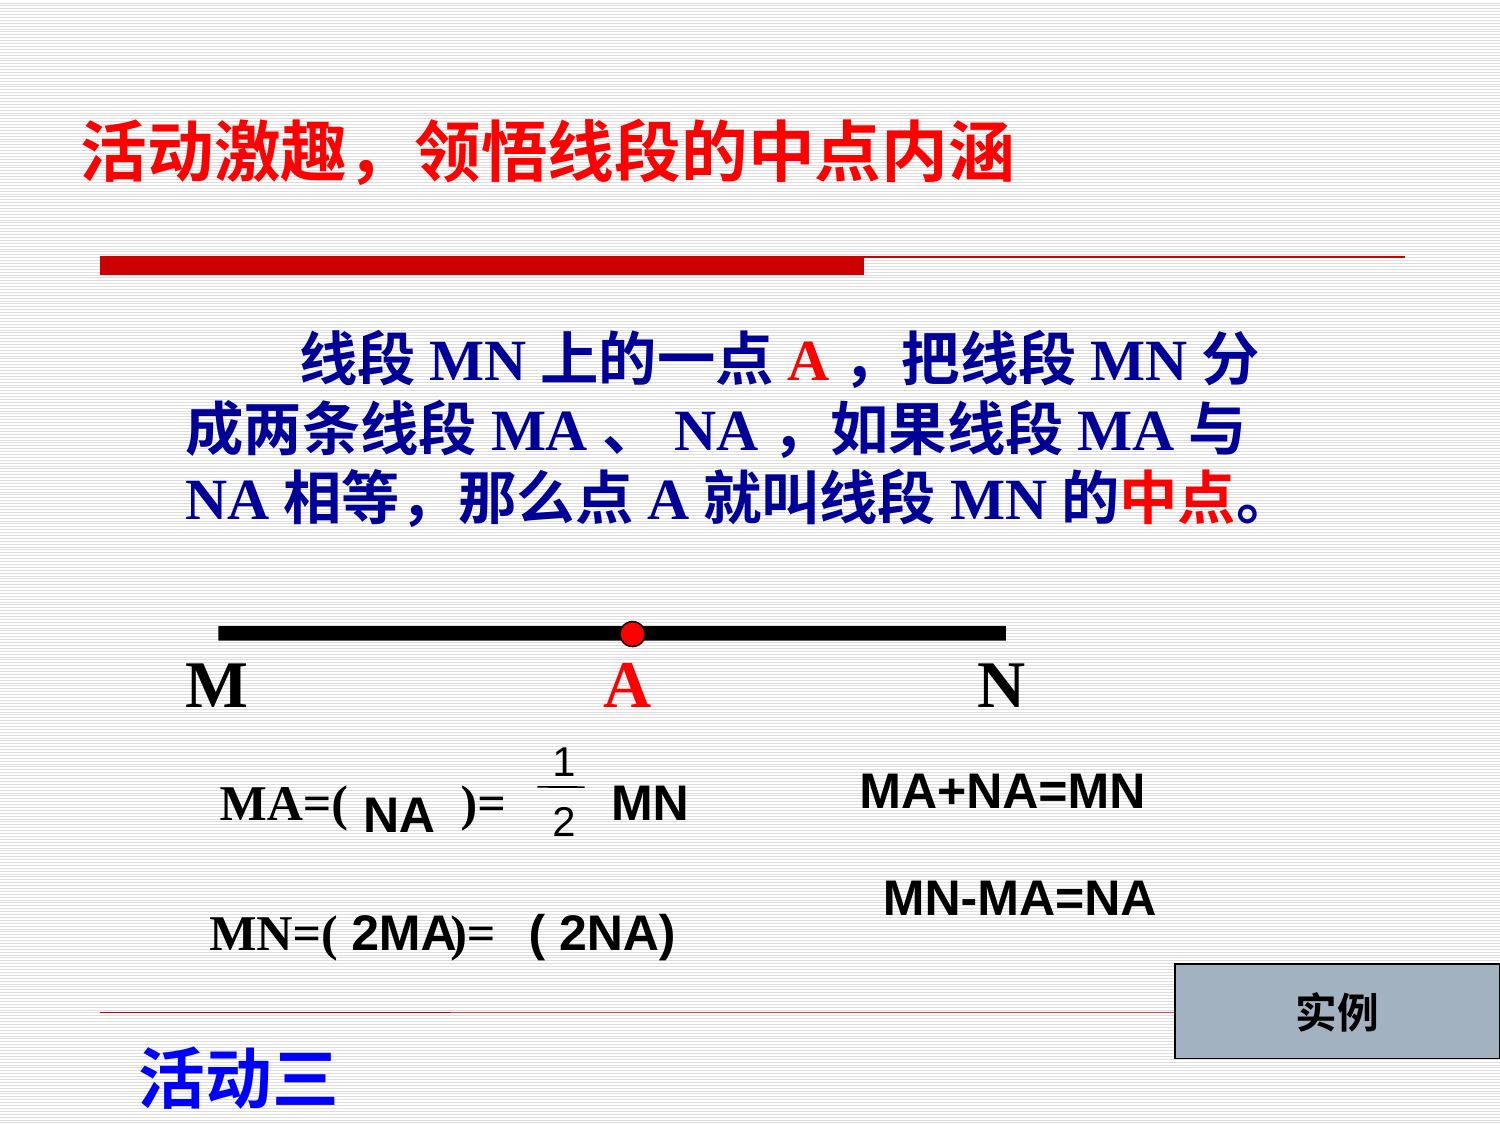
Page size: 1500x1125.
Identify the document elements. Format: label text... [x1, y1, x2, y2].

text_box ( 2NA) [513, 893, 691, 1028]
text_box MA=( )= [774, 763, 1093, 838]
text_box A [513, 633, 652, 728]
text_box [620, 621, 645, 633]
text_box MN [601, 763, 774, 838]
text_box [537, 727, 597, 853]
text_box N [962, 633, 1100, 728]
text_box MN-MA=NA [868, 857, 1294, 933]
text_box MN=( )= [691, 893, 1083, 968]
text_box MA+NA=MN [844, 751, 1270, 827]
text_box 活动激趣，领悟线段的中点内涵 [66, 101, 1046, 197]
text_box M [171, 633, 309, 728]
text_box 实例 [1175, 964, 1500, 1059]
text_box NA [348, 774, 526, 850]
text_box MN=( )= [194, 893, 336, 968]
text_box 2MA [336, 893, 513, 968]
text_box 线段MN上的一点A，把线段MN分成两条线段MA、NA，如果线段MA与NA相等，那么点A就叫线段MN的中点。 [171, 314, 1317, 539]
text_box MA=( )= [204, 763, 532, 838]
text_box 活动三 [123, 1029, 561, 1125]
